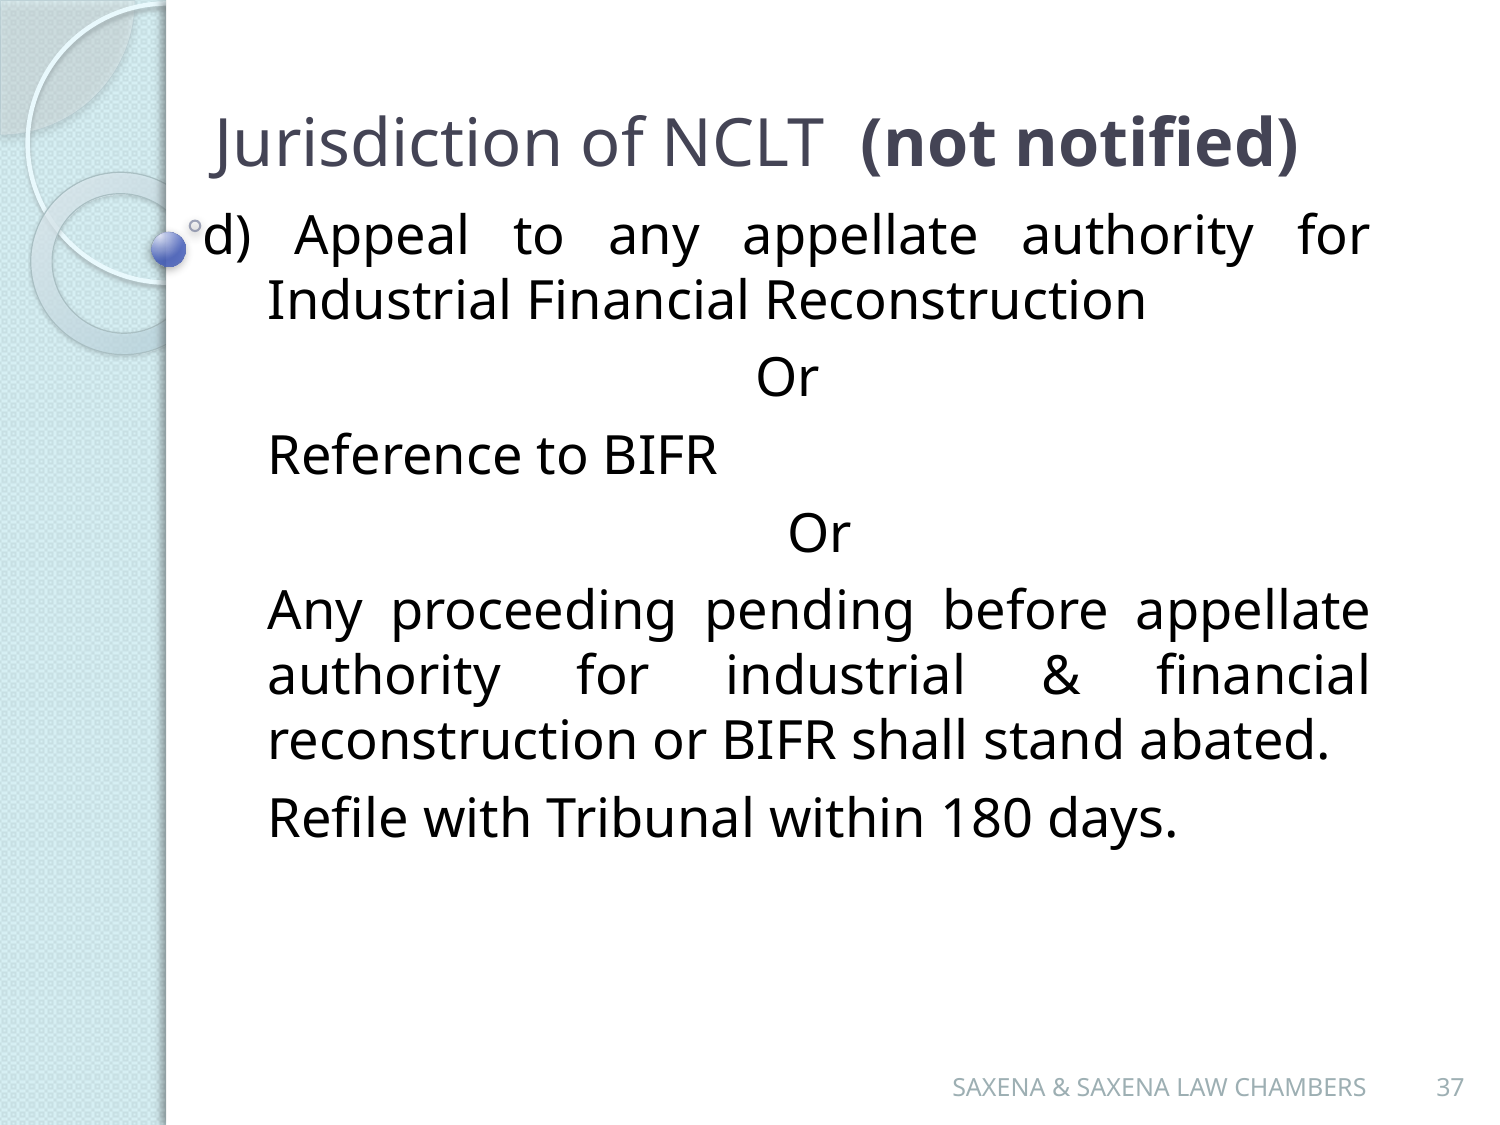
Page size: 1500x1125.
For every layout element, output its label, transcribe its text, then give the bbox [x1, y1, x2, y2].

subtitle d) Appeal to any appellate authority for Industrial Financial Reconstruction Or Reference to BIFR Or Any proceeding pending before appellate authority for industrial & financial reconstruction or BIFR shall stand abated. Refile with Tribunal within 180 days. [187, 200, 1388, 1025]
slide_number 37 [1413, 1034, 1488, 1113]
footer SAXENA & SAXENA LAW CHAMBERS [937, 1034, 1413, 1113]
title Jurisdiction of NCLT (not notified) [200, 37, 1413, 188]
